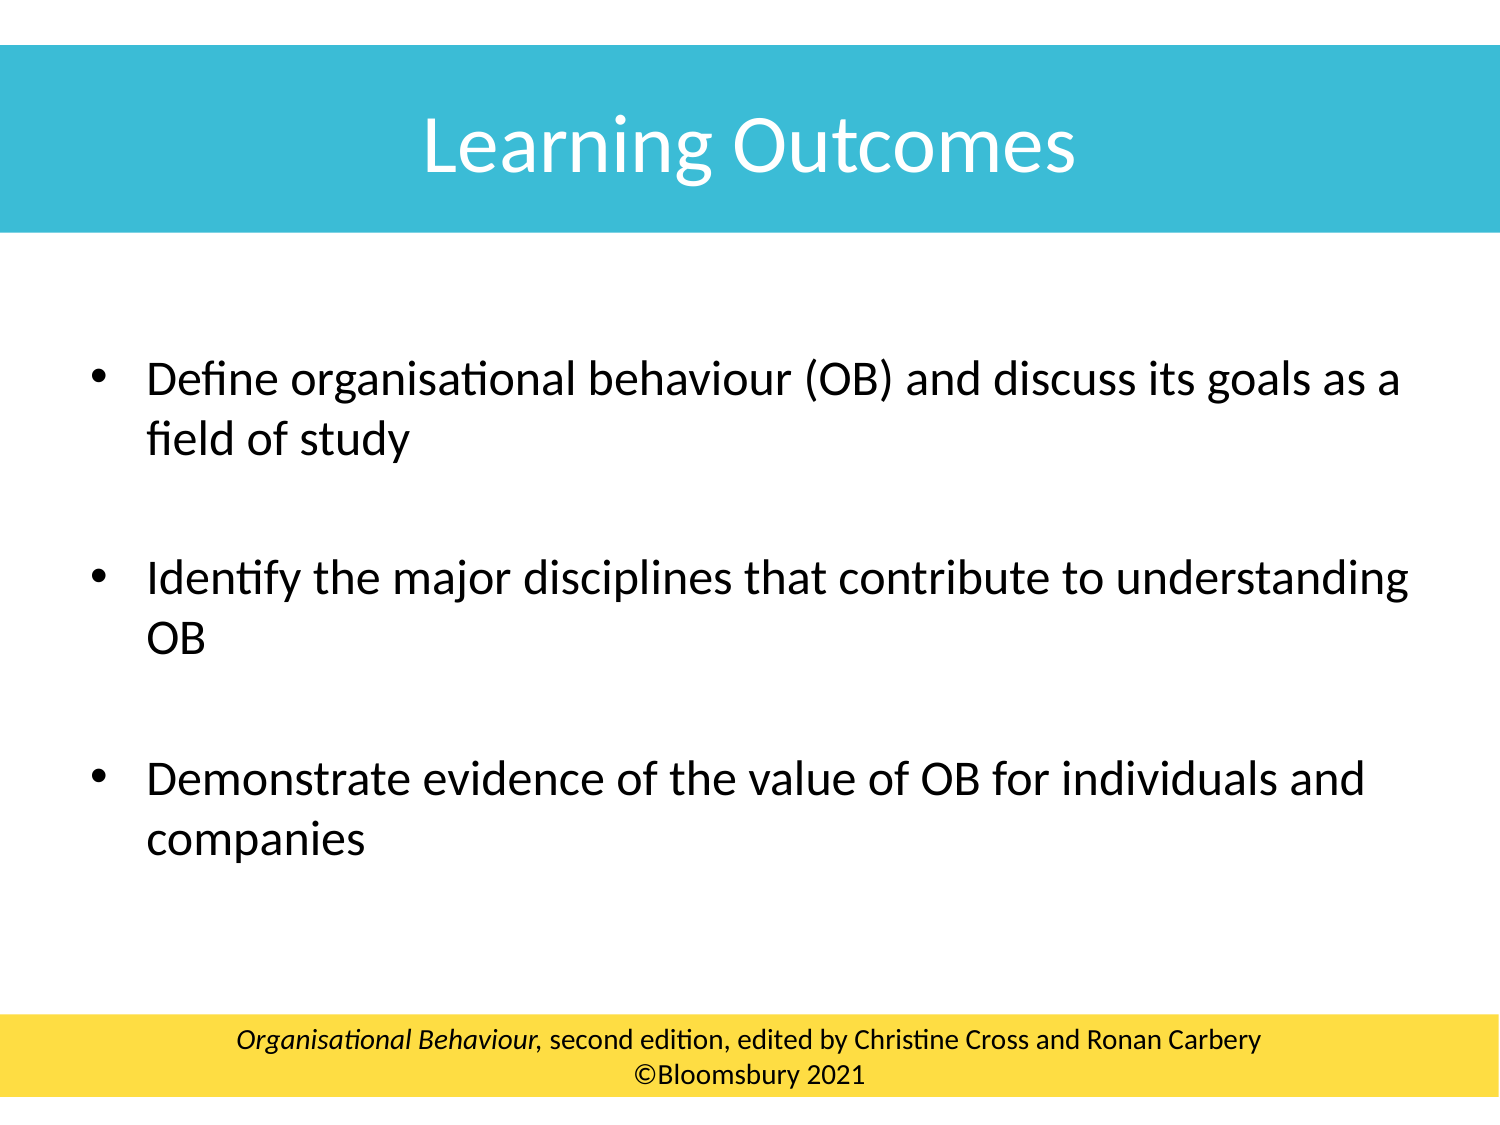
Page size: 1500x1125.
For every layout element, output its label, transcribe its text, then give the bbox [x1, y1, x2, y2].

list Define organisational behaviour (OB) and discuss its goals as a field of study Identify the major disciplines that contribute to understanding OB Demonstrate evidence of the value of OB for individuals and companies [75, 262, 1425, 1005]
title Learning Outcomes [0, 45, 1500, 233]
